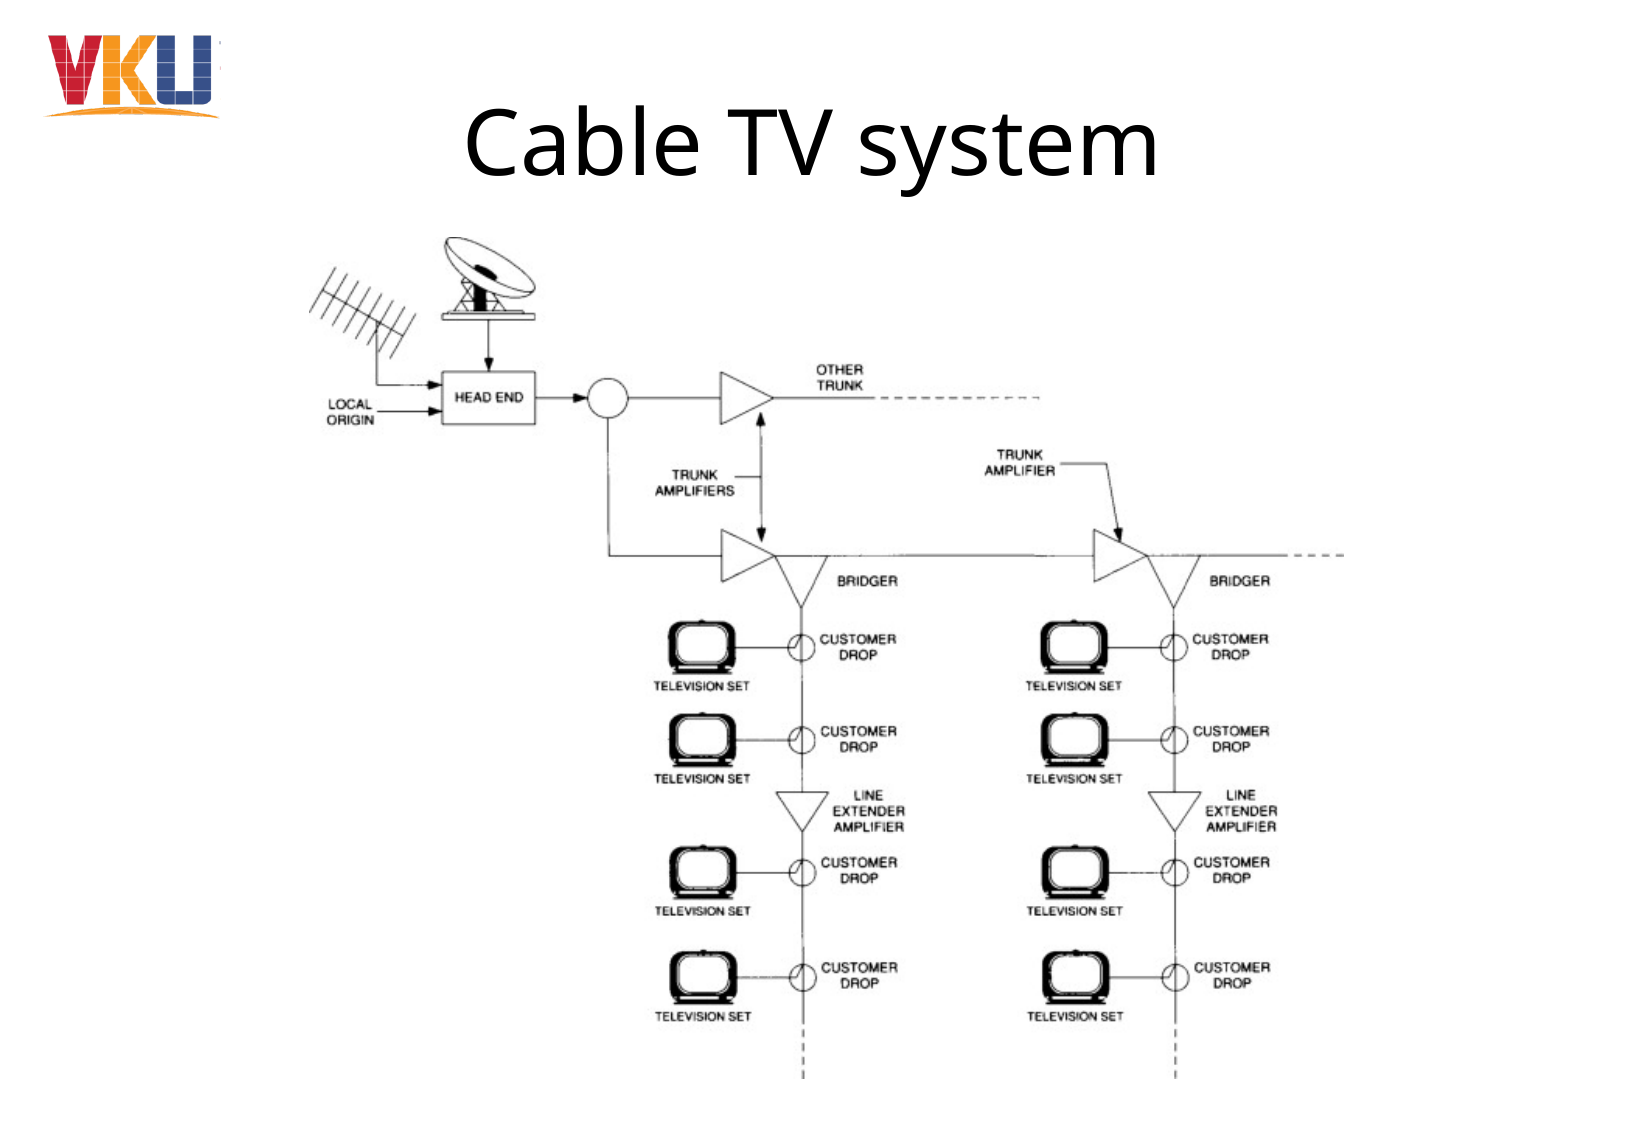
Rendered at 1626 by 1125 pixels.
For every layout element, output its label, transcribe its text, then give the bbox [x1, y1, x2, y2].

title Cable TV system [81, 45, 1544, 233]
picture [309, 237, 1344, 1079]
picture [32, 21, 228, 129]
